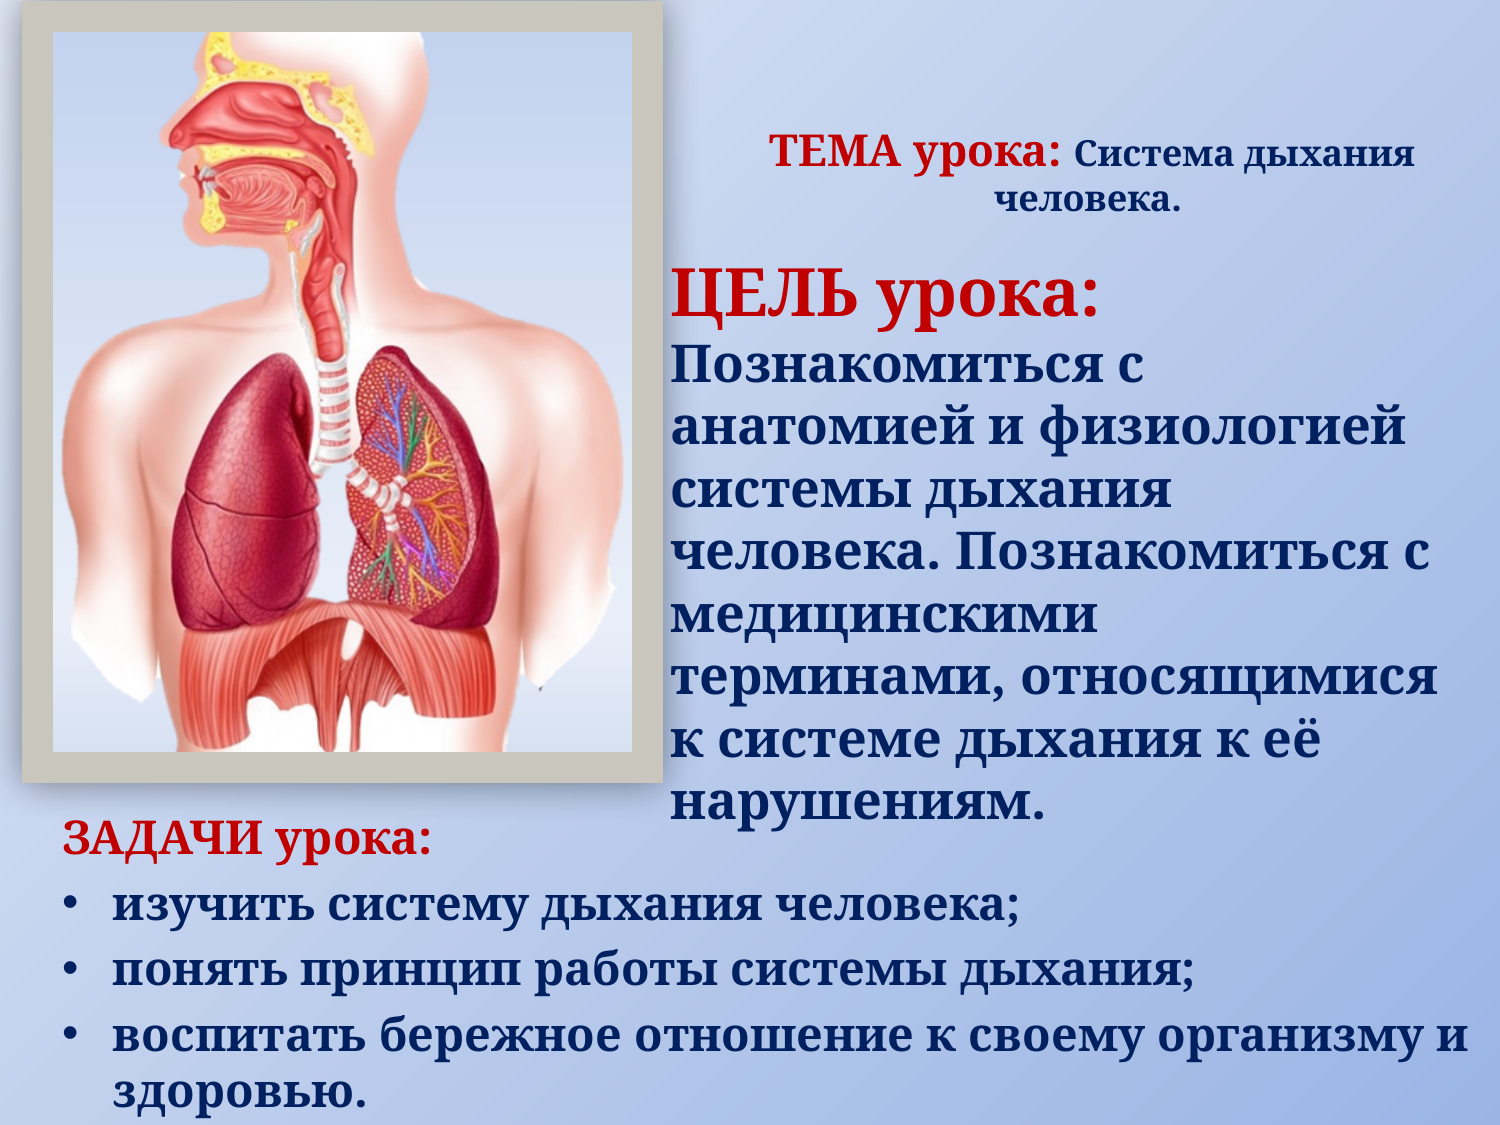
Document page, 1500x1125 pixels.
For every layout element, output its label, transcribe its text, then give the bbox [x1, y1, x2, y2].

list ЗАДАЧИ урока: изучить систему дыхания человека; понять принцип работы системы дыхания; воспитать бережное отношение к своему организму и здоровью. [47, 800, 1500, 1125]
text_box ЦЕЛЬ урока: Познакомиться с анатомией и физиологией системы дыхания человека. Познакомиться с медицинскими терминами, относящимися к системе дыхания к её нарушениям. [655, 242, 1465, 838]
picture [52, 31, 633, 753]
title ТЕМА урока: Система дыхания человека. [726, 113, 1459, 242]
